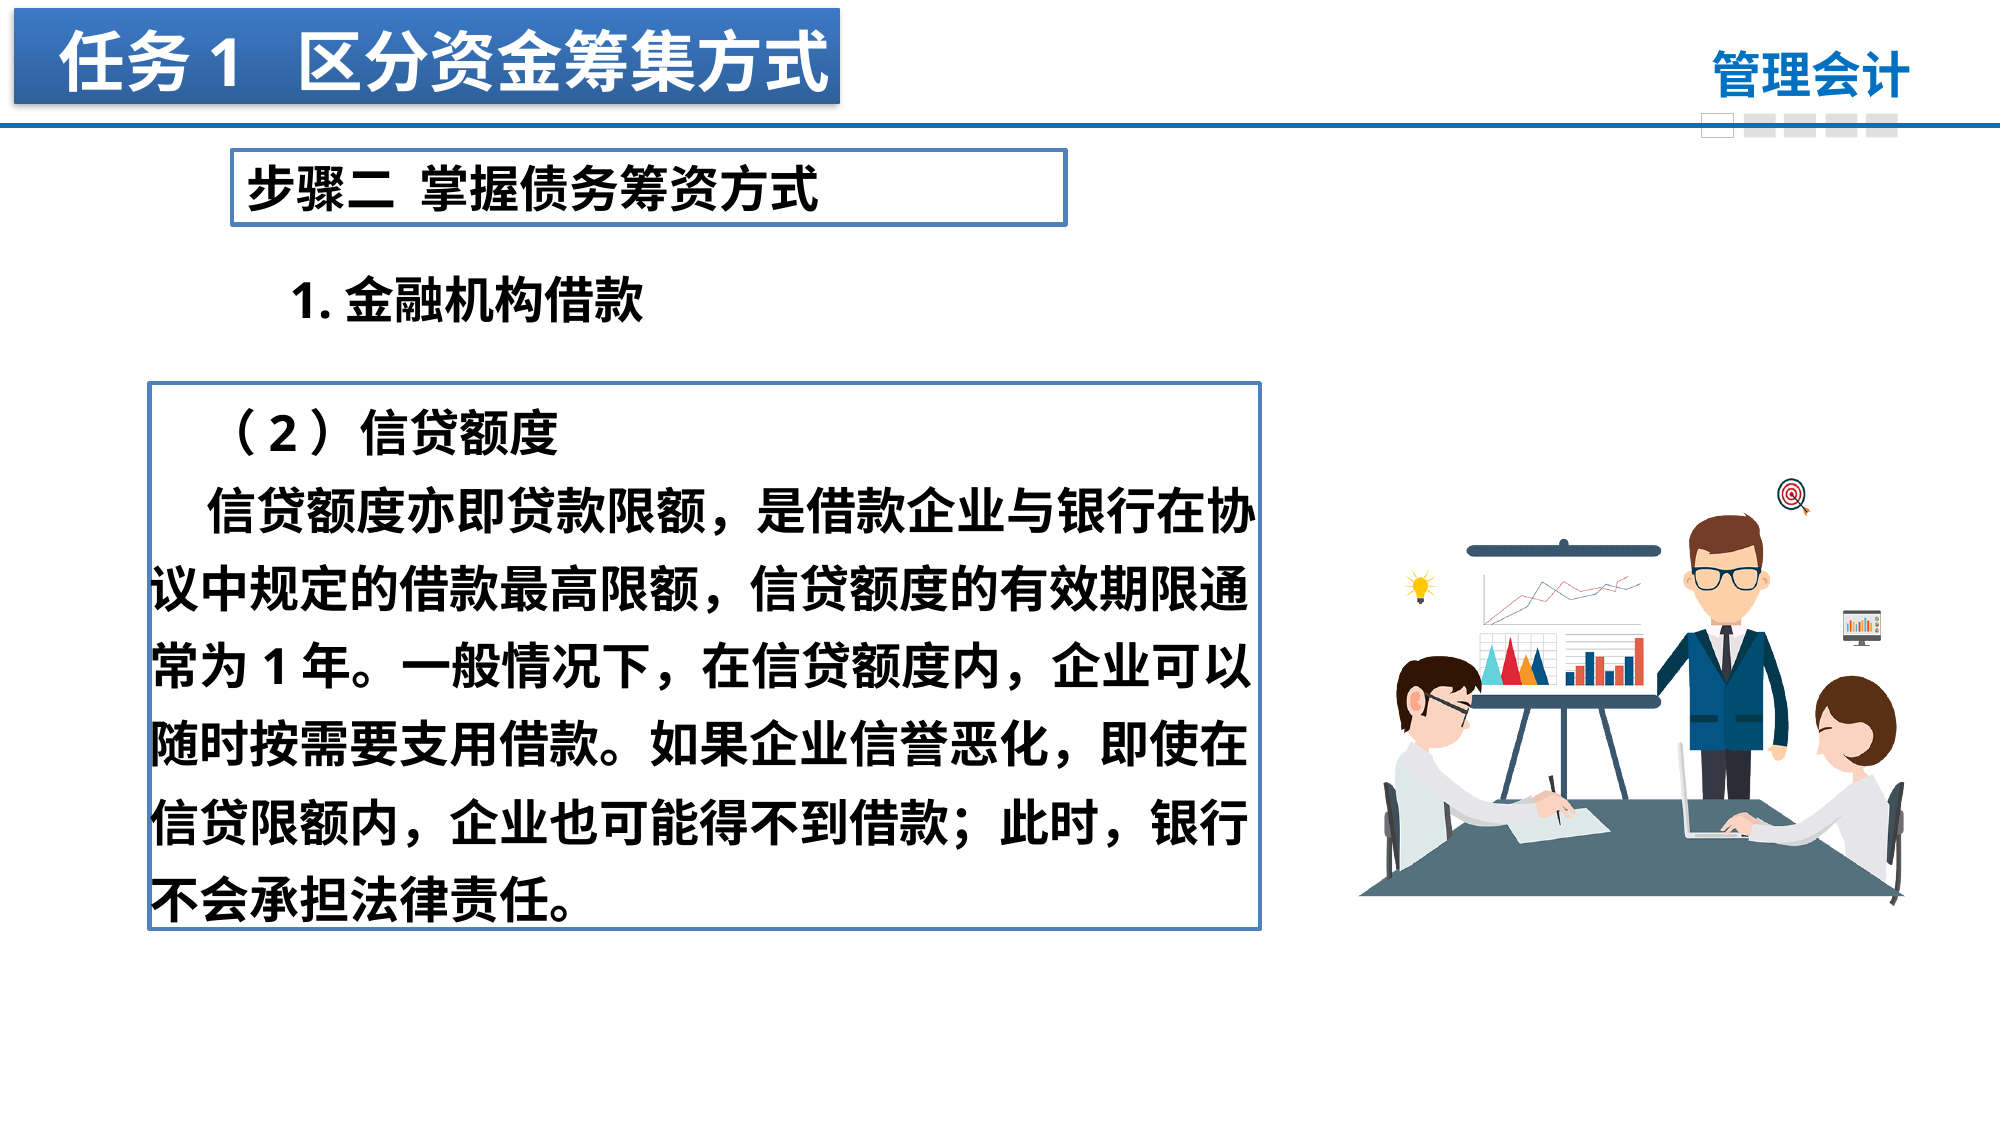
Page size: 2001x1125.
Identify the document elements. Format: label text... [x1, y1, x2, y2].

text_box （2）信贷额度 信贷额度亦即贷款限额，是借款企业与银行在协议中规定的借款最高限额，信贷额度的有效期限通常为1年。一般情况下，在信贷额度内，企业可以随时按需要支用借款。如果企业信誉恶化，即使在信贷限额内，企业也可能得不到借款；此时，银行不会承担法律责任。 [147, 381, 1262, 931]
picture [1358, 458, 1905, 907]
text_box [14, 7, 859, 109]
text_box 1.金融机构借款 [232, 260, 1066, 336]
text_box 步骤二 掌握债务筹资方式 [230, 148, 1068, 227]
